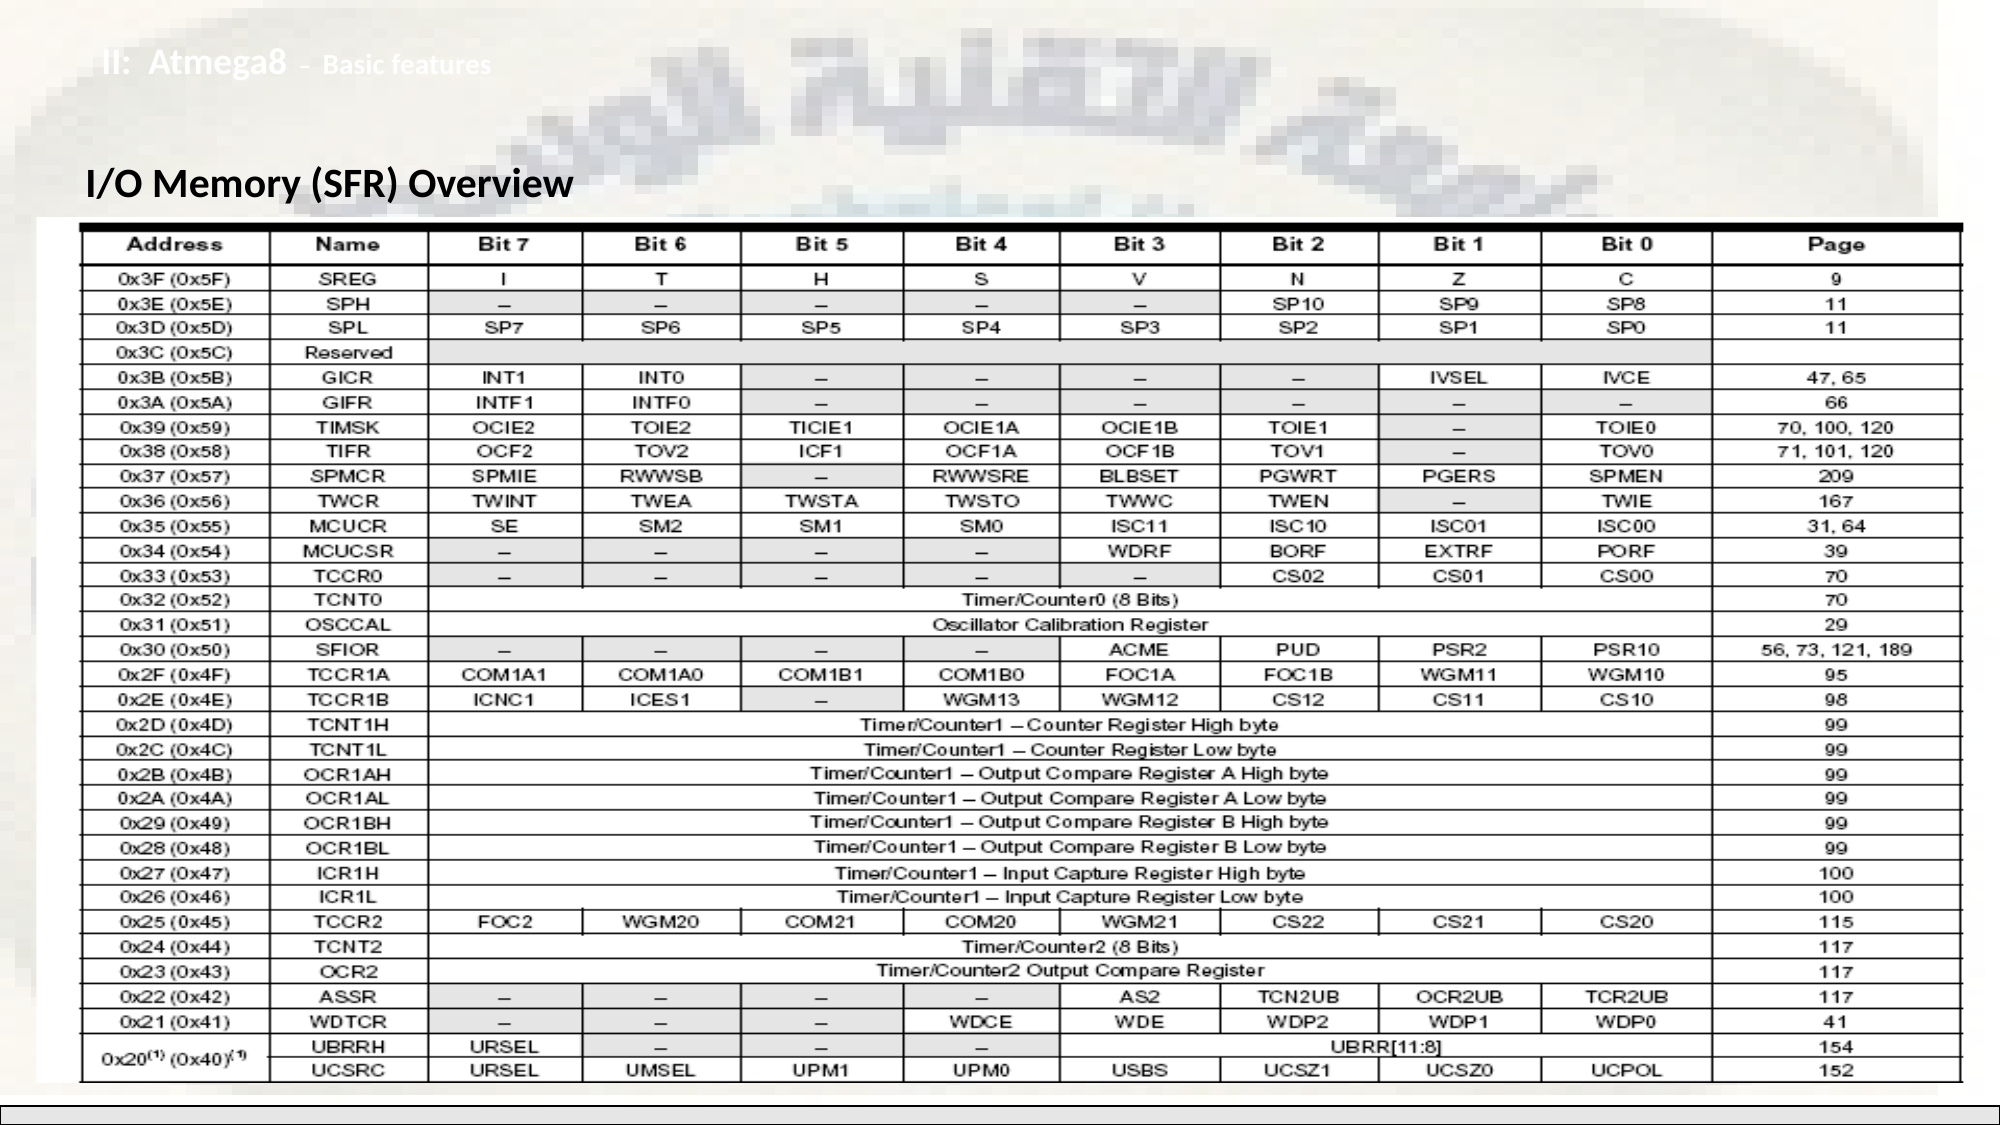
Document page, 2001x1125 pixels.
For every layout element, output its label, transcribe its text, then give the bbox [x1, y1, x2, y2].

text_box I/O Memory (SFR) Overview [70, 148, 1930, 217]
text_box II: Atmega8 – Basic features [86, 29, 1457, 90]
picture [36, 217, 1964, 1083]
text_box Label Operator Operand[s] ;Comment INIT: mov ax, bx ; Copy contents of bx into ax Label - INIT: Operator - mov Operands - ax and bx Comment - alphanumeric string between ; and \n Not case sensitive Unlike other assemblers, destination operand is first mov is the mnemonic that the assembler translates into an opcode [0, 0, 2000, 1105]
text_box [0, 1105, 2000, 1125]
